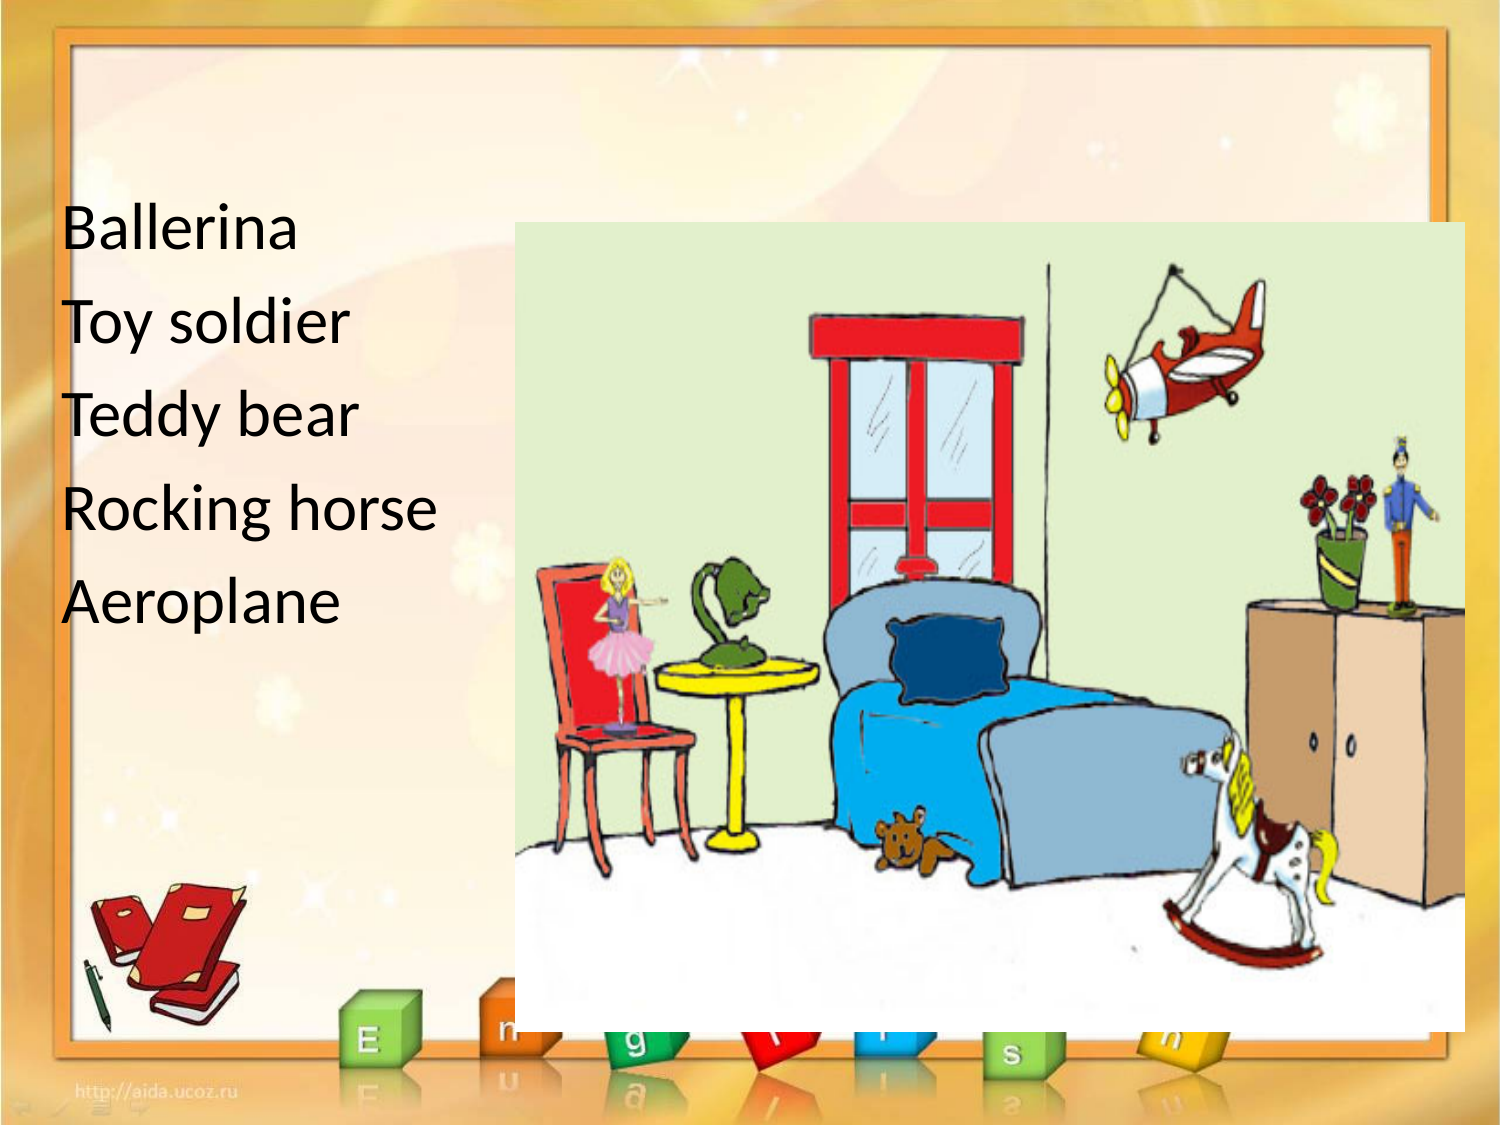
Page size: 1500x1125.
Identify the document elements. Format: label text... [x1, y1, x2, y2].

list Ballerina Toy soldier Teddy bear Rocking horse Aeroplane [46, 175, 528, 919]
picture [0, 0, 1500, 1125]
